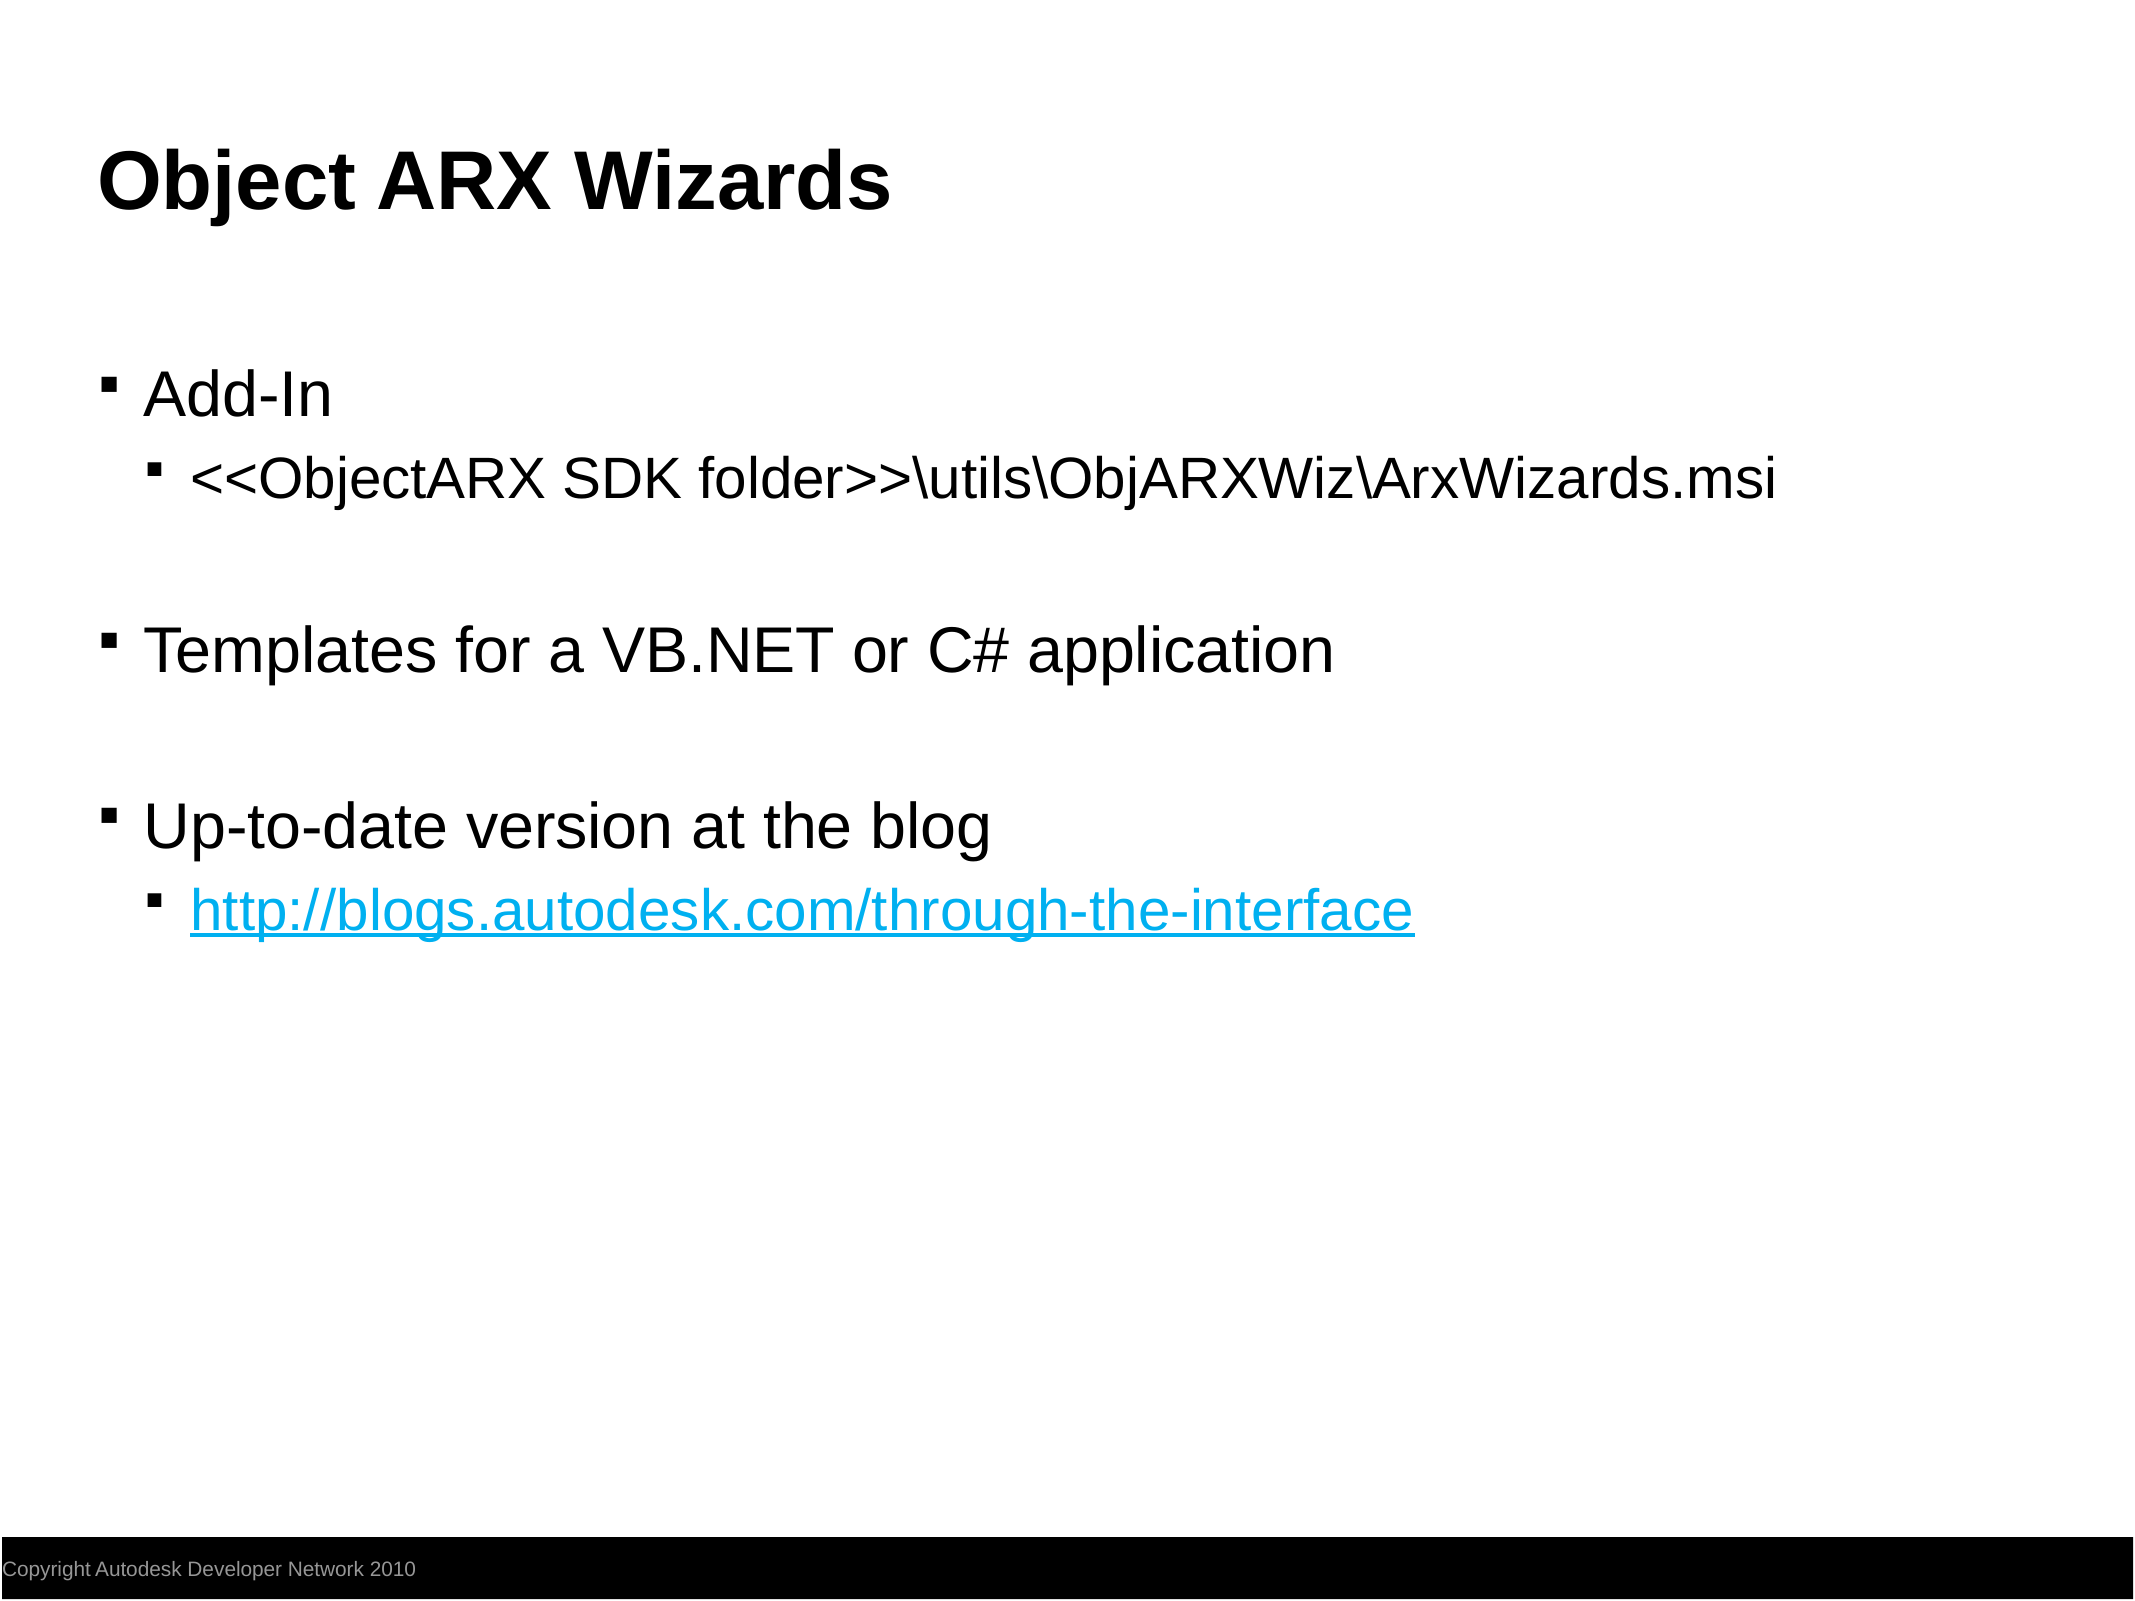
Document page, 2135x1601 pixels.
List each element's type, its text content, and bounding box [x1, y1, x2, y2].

list Add-In <<ObjectARX SDK folder>>\utils\ObjARXWiz\ArxWizards.msi Templates for a VB.NET or C# application Up-to-date version at the blog http://blogs.autodesk.com/through-the-interface [96, 351, 2028, 1452]
title Object ARX Wizards [96, 59, 2028, 293]
